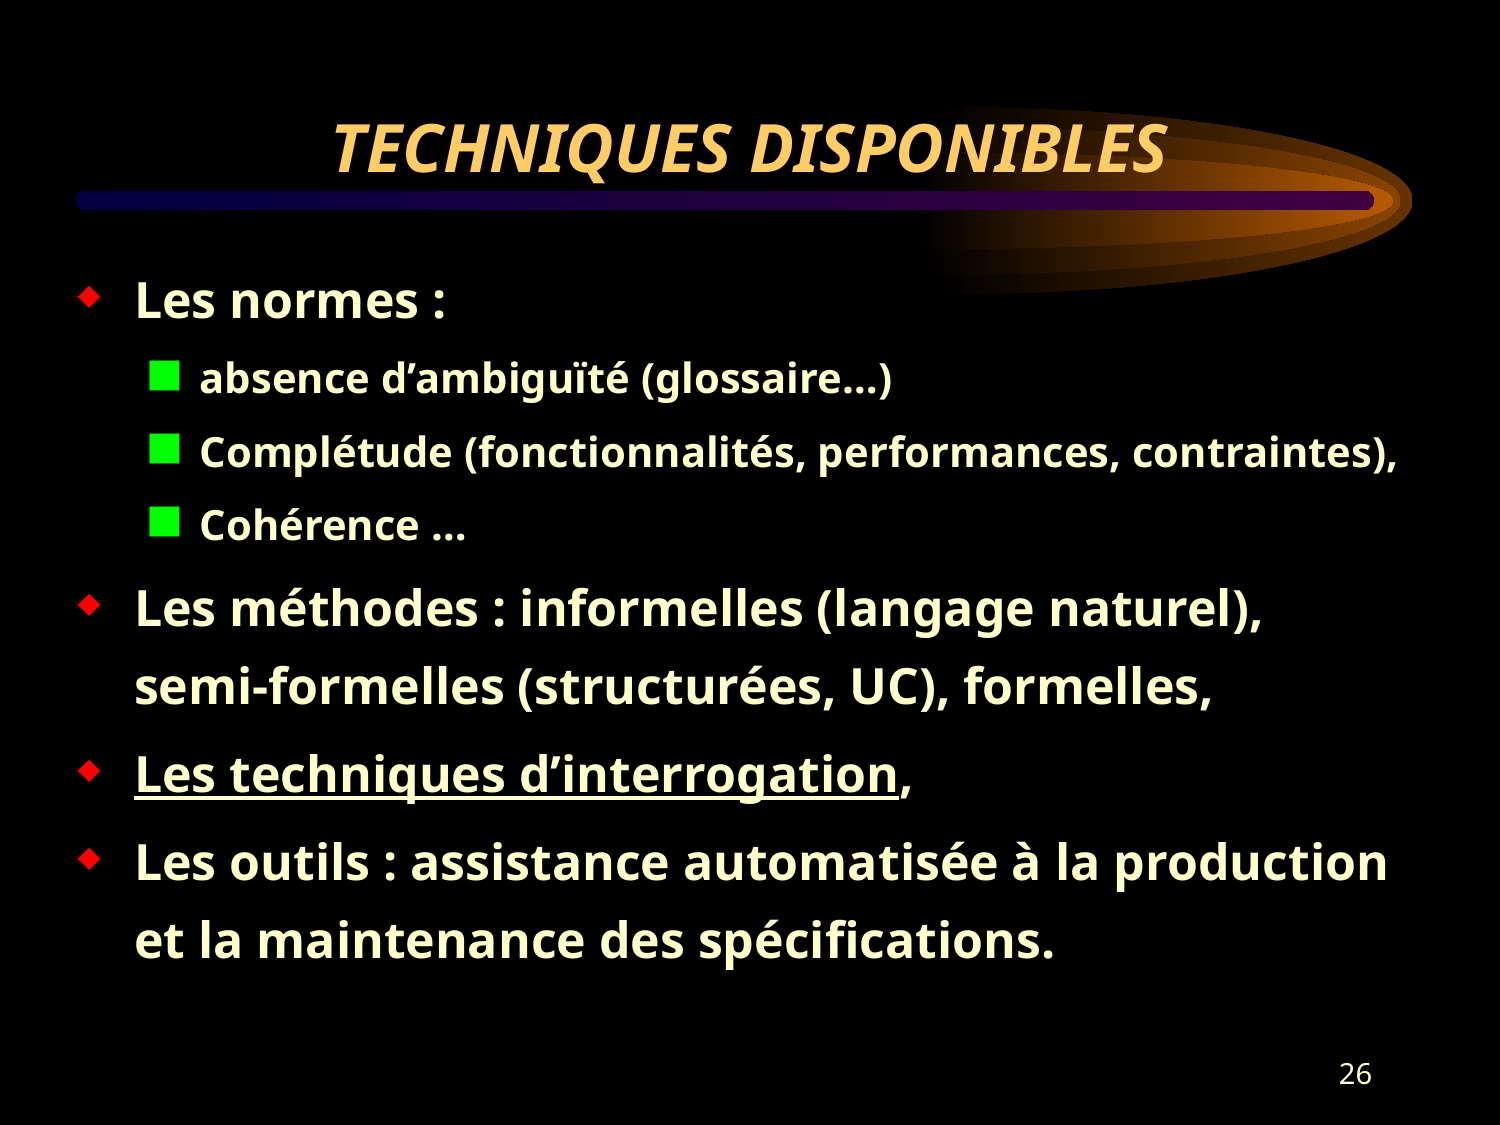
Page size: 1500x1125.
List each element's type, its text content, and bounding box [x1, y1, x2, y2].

slide_number 26 [1074, 1037, 1388, 1113]
list Les normes : absence d’ambiguïté (glossaire…) Complétude (fonctionnalités, performances, contraintes), Cohérence … Les méthodes : informelles (langage naturel), semi-formelles (structurées, UC), formelles, Les techniques d’interrogation, Les outils : assistance automatisée à la production et la maintenance des spécifications. [62, 242, 1420, 1035]
title TECHNIQUES DISPONIBLES [112, 73, 1388, 242]
